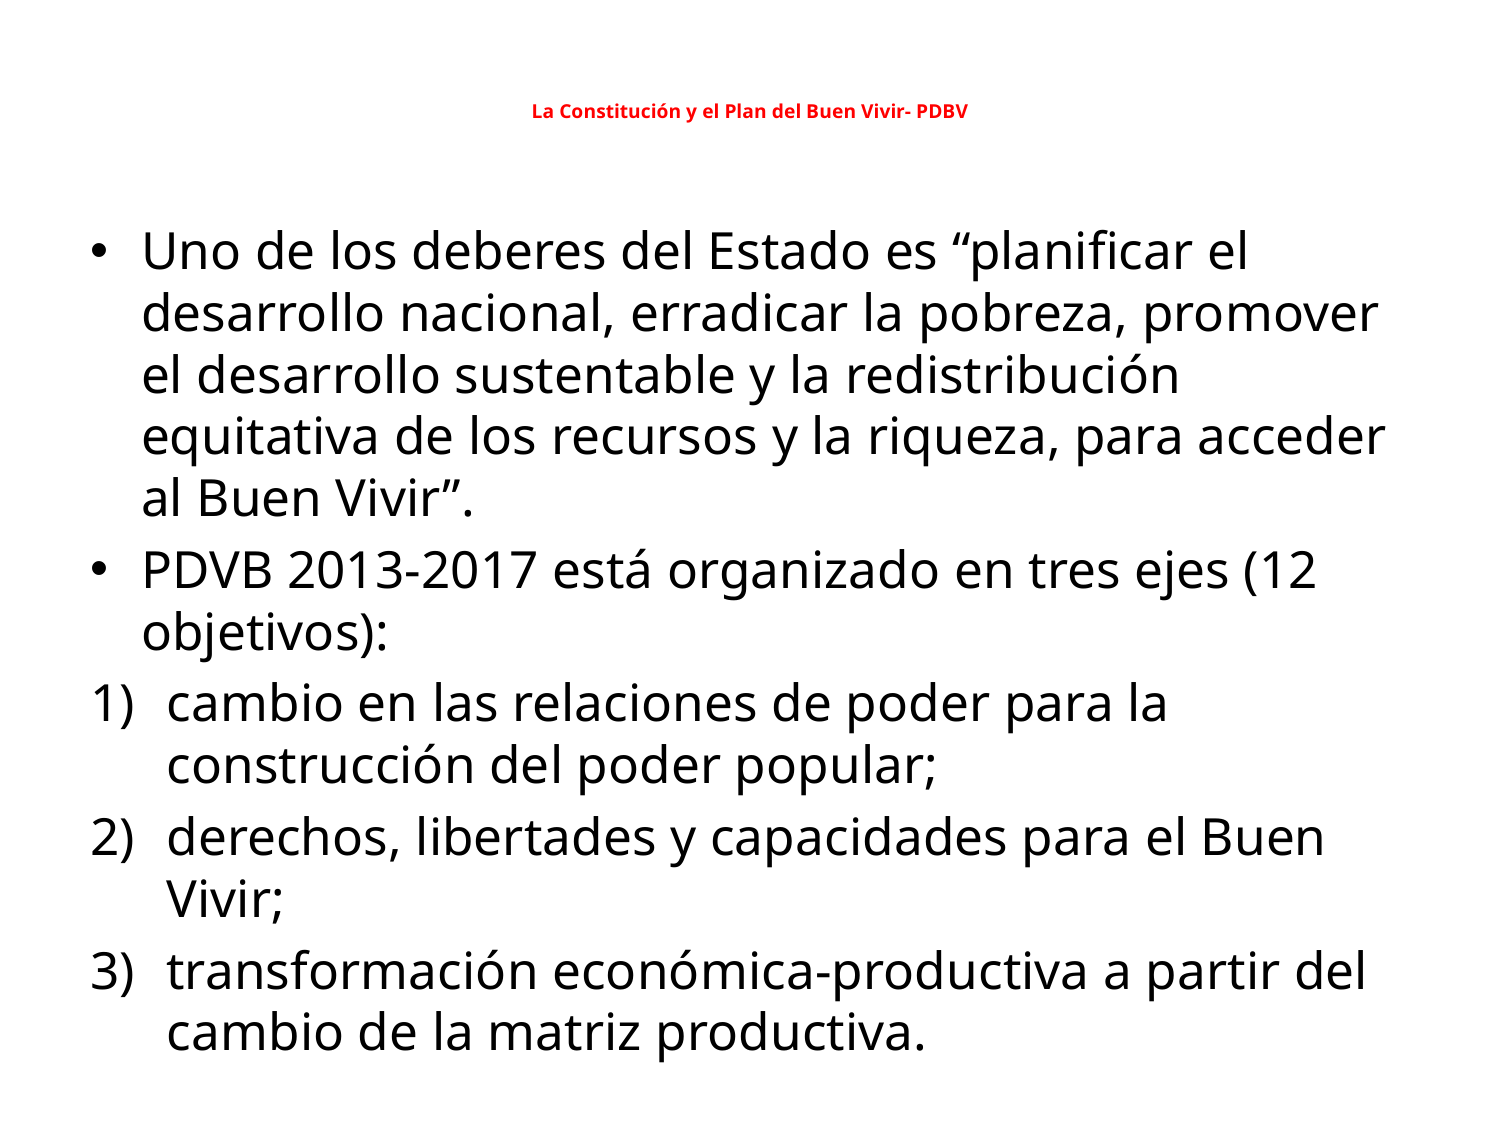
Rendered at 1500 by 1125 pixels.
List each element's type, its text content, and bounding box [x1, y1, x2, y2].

list Uno de los deberes del Estado es “planificar el desarrollo nacional, erradicar la pobreza, promover el desarrollo sustentable y la redistribución equitativa de los recursos y la riqueza, para acceder al Buen Vivir”. PDVB 2013-2017 está organizado en tres ejes (12 objetivos): cambio en las relaciones de poder para la construcción del poder popular; derechos, libertades y capacidades para el Buen Vivir; transformación económica-productiva a partir del cambio de la matriz productiva. [75, 210, 1425, 1079]
title La Constitución y el Plan del Buen Vivir- PDBV [75, 45, 1425, 176]
